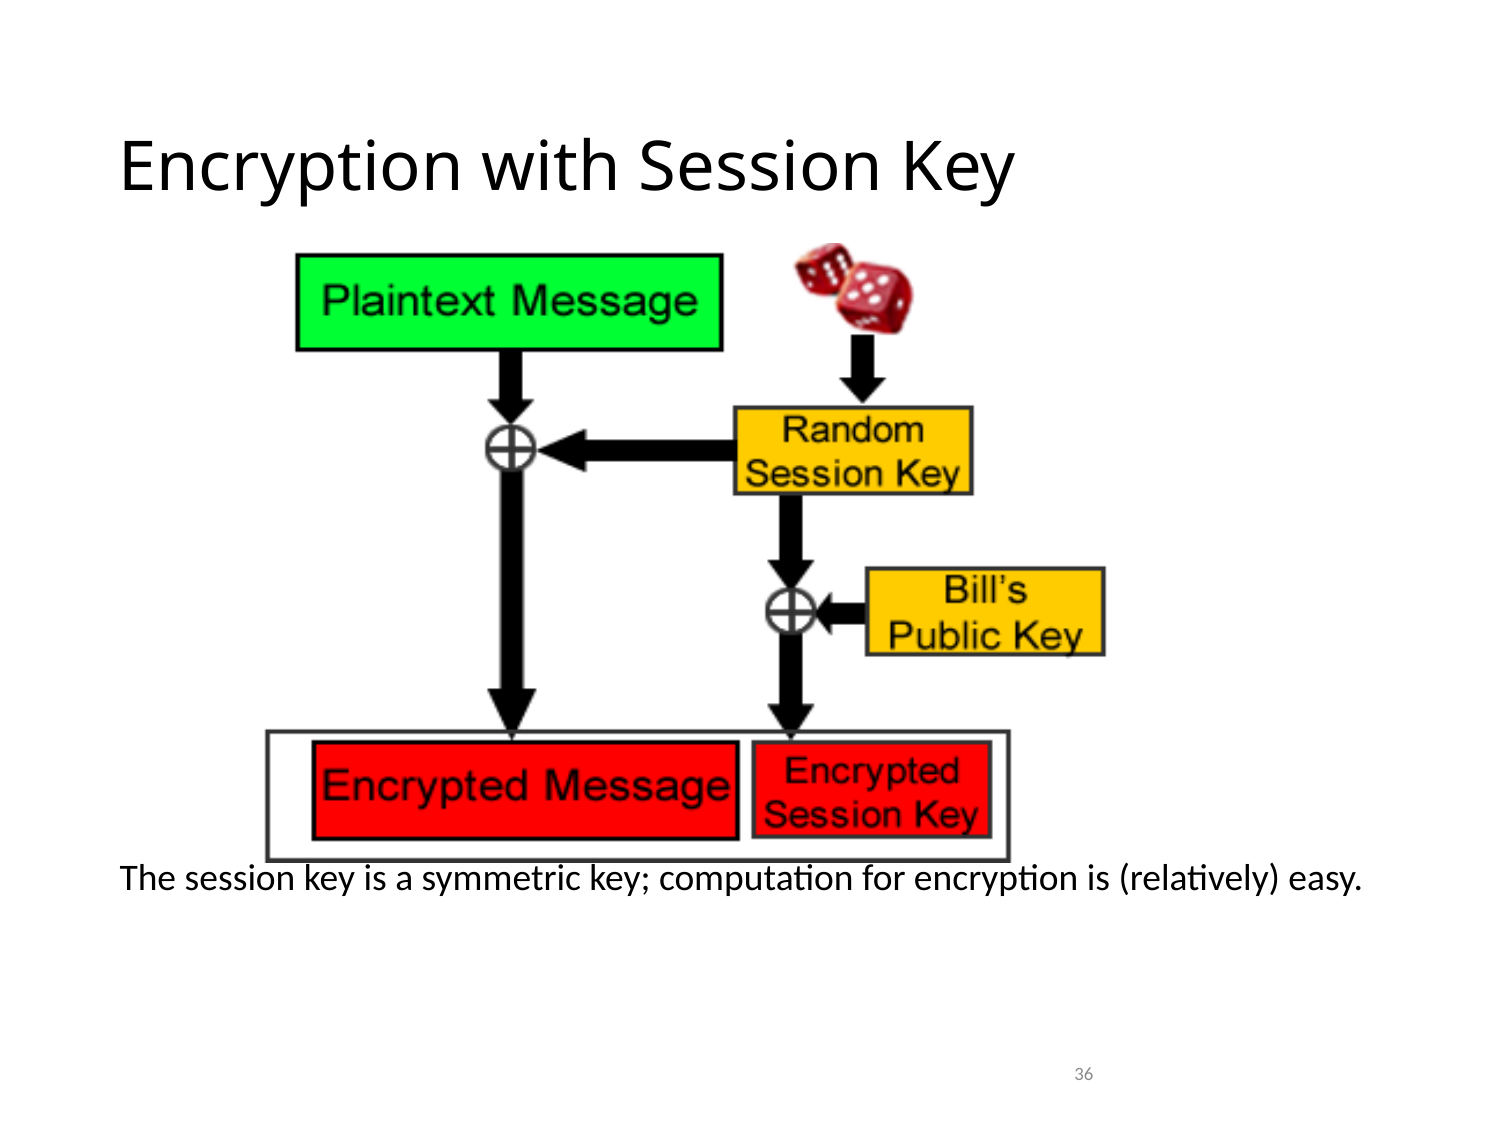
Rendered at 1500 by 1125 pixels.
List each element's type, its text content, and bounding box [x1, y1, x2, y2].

picture [259, 243, 1111, 863]
text_box The session key is a symmetric key; computation for encryption is (relatively) easy. [101, 843, 1431, 908]
title Encryption with Session Key [103, 59, 1397, 278]
slide_number 36 [1059, 1042, 1397, 1103]
